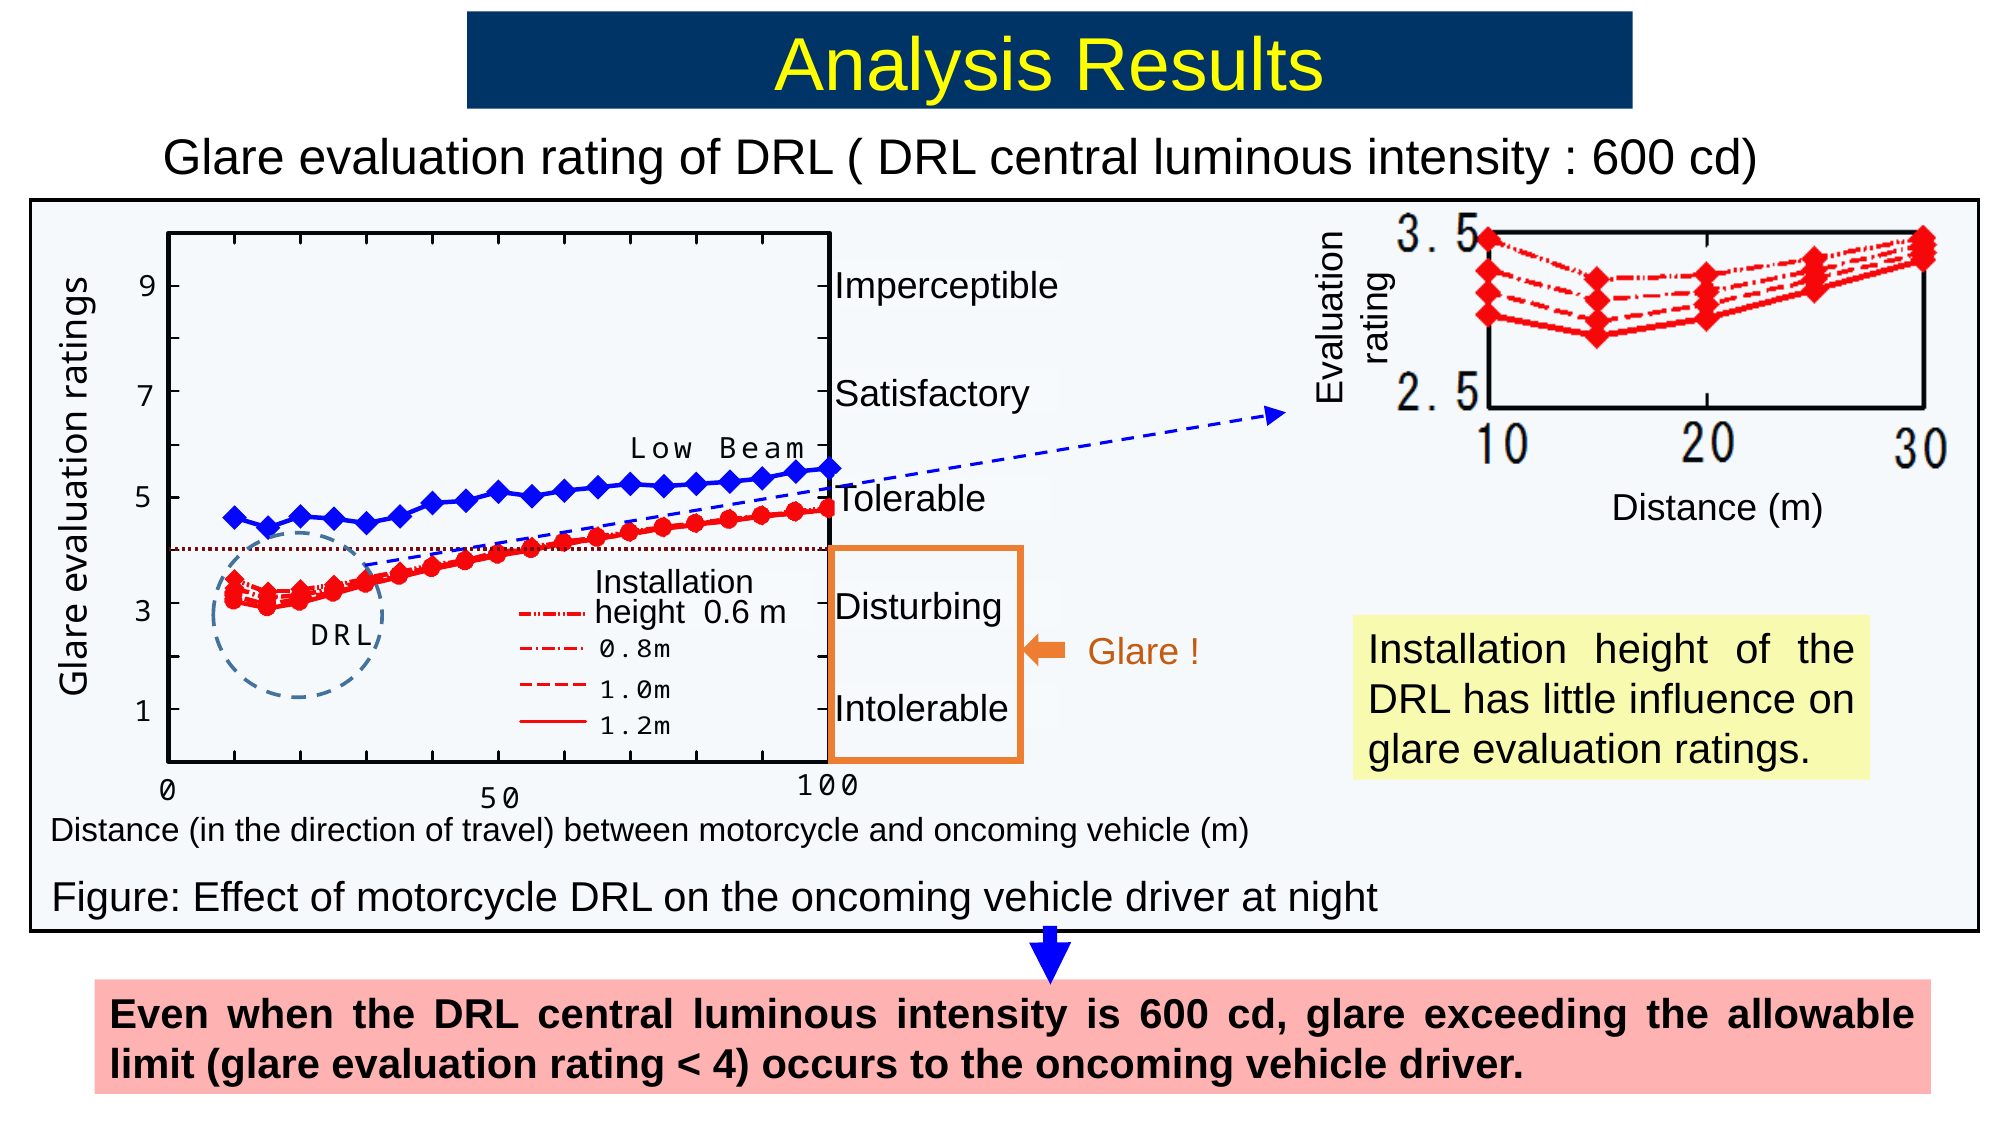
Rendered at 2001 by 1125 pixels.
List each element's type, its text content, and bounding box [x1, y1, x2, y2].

picture [1321, 191, 1975, 555]
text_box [1304, 223, 1850, 529]
text_box [1265, 405, 1286, 426]
text_box Analysis Results [467, 11, 1633, 109]
text_box Glare evaluation rating of DRL ( DRL central luminous intensity : 600 cd) [147, 117, 1859, 193]
text_box Installation height of the DRL has little influence on glare evaluation ratings. [1353, 614, 1871, 780]
title Figure: Effect of motorcycle DRL on the oncoming vehicle driver at night [36, 840, 1396, 929]
text_box [30, 199, 1980, 932]
text_box Even when the DRL central luminous intensity is 600 cd, glare exceeding the allowable limit (glare evaluation rating < 4) occurs to the oncoming vehicle driver. [94, 979, 1931, 1094]
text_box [49, 261, 1265, 849]
picture [117, 222, 862, 261]
text_box [1044, 925, 1057, 985]
